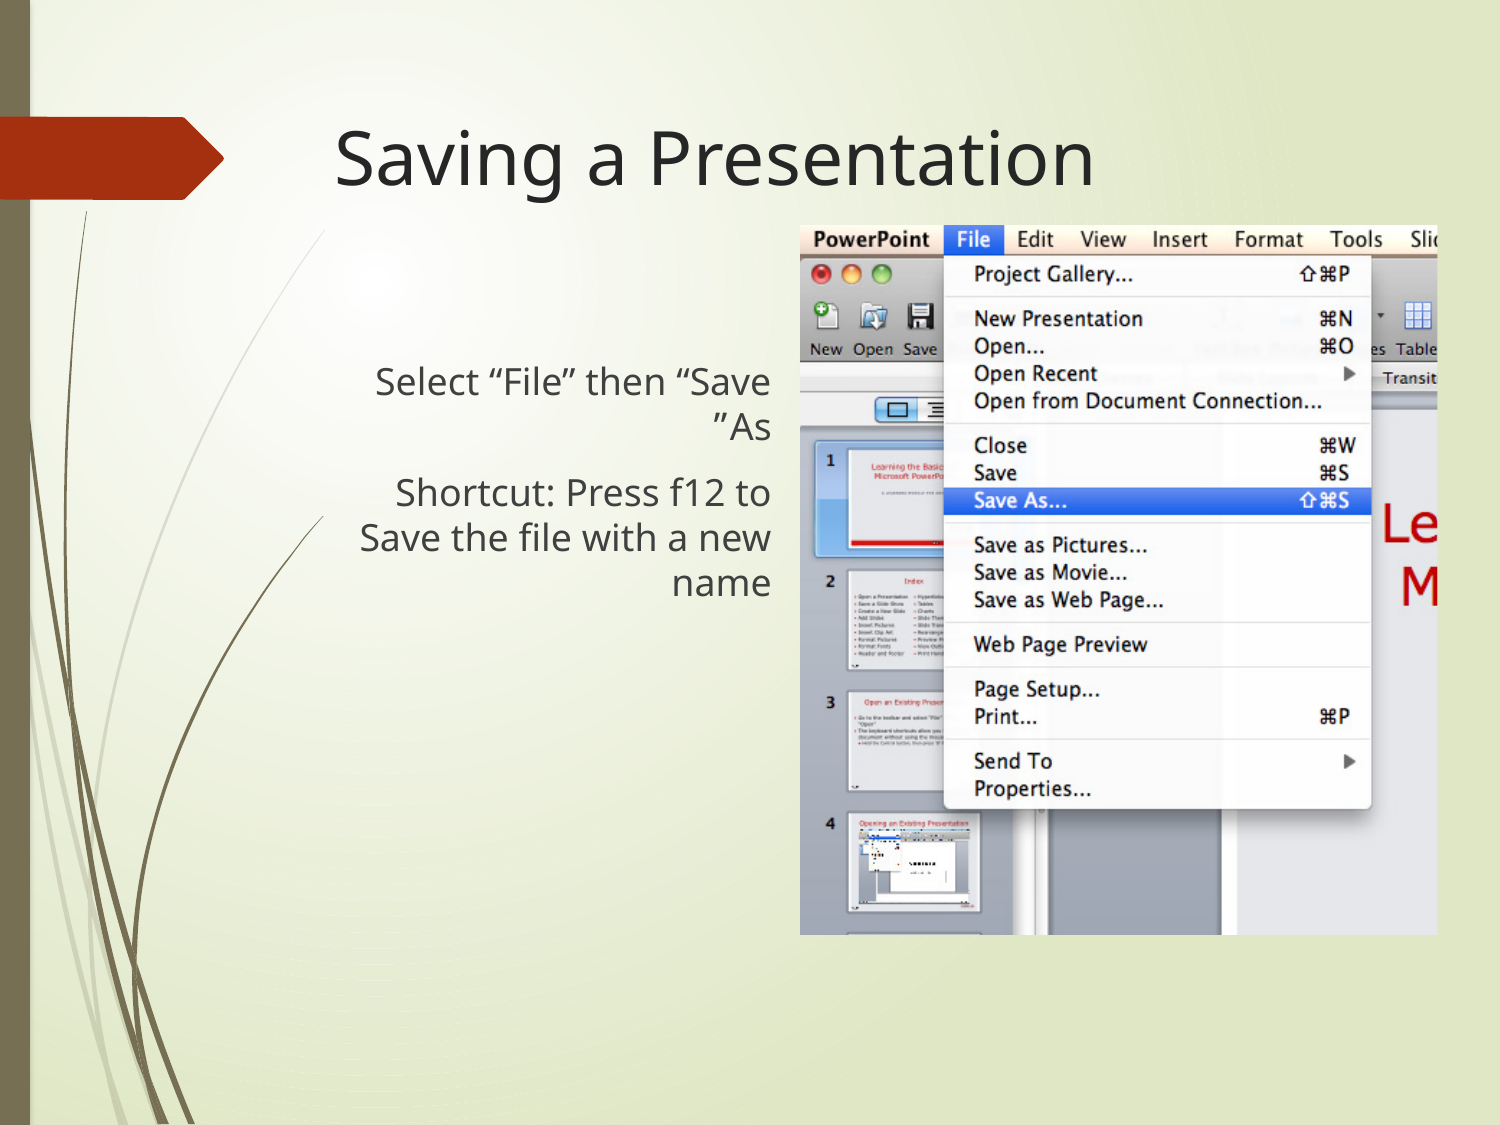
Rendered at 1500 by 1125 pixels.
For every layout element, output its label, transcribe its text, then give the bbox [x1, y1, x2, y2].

list Select “File” then “Save As” Shortcut: Press f12 to Save the file with a new name [318, 350, 844, 969]
title Saving a Presentation [319, 102, 1400, 313]
picture [799, 224, 1438, 935]
